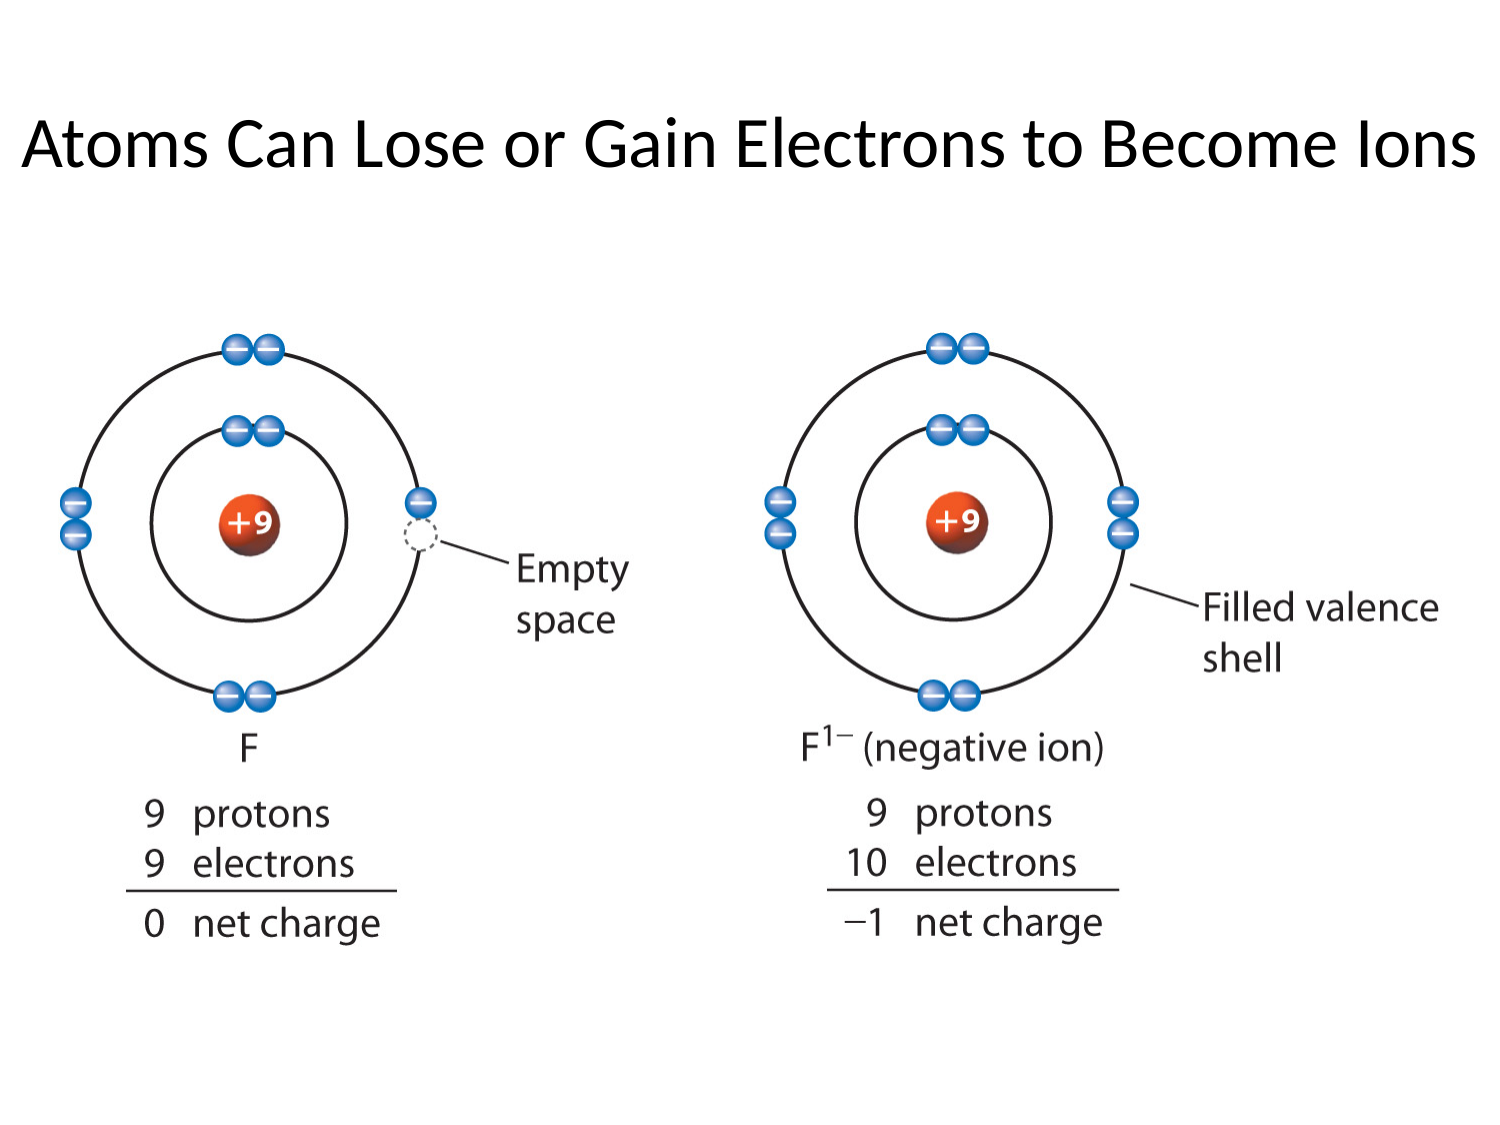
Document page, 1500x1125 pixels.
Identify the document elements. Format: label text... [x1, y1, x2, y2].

title Atoms Can Lose or Gain Electrons to Become Ions [0, 50, 1500, 227]
picture [49, 322, 1451, 951]
